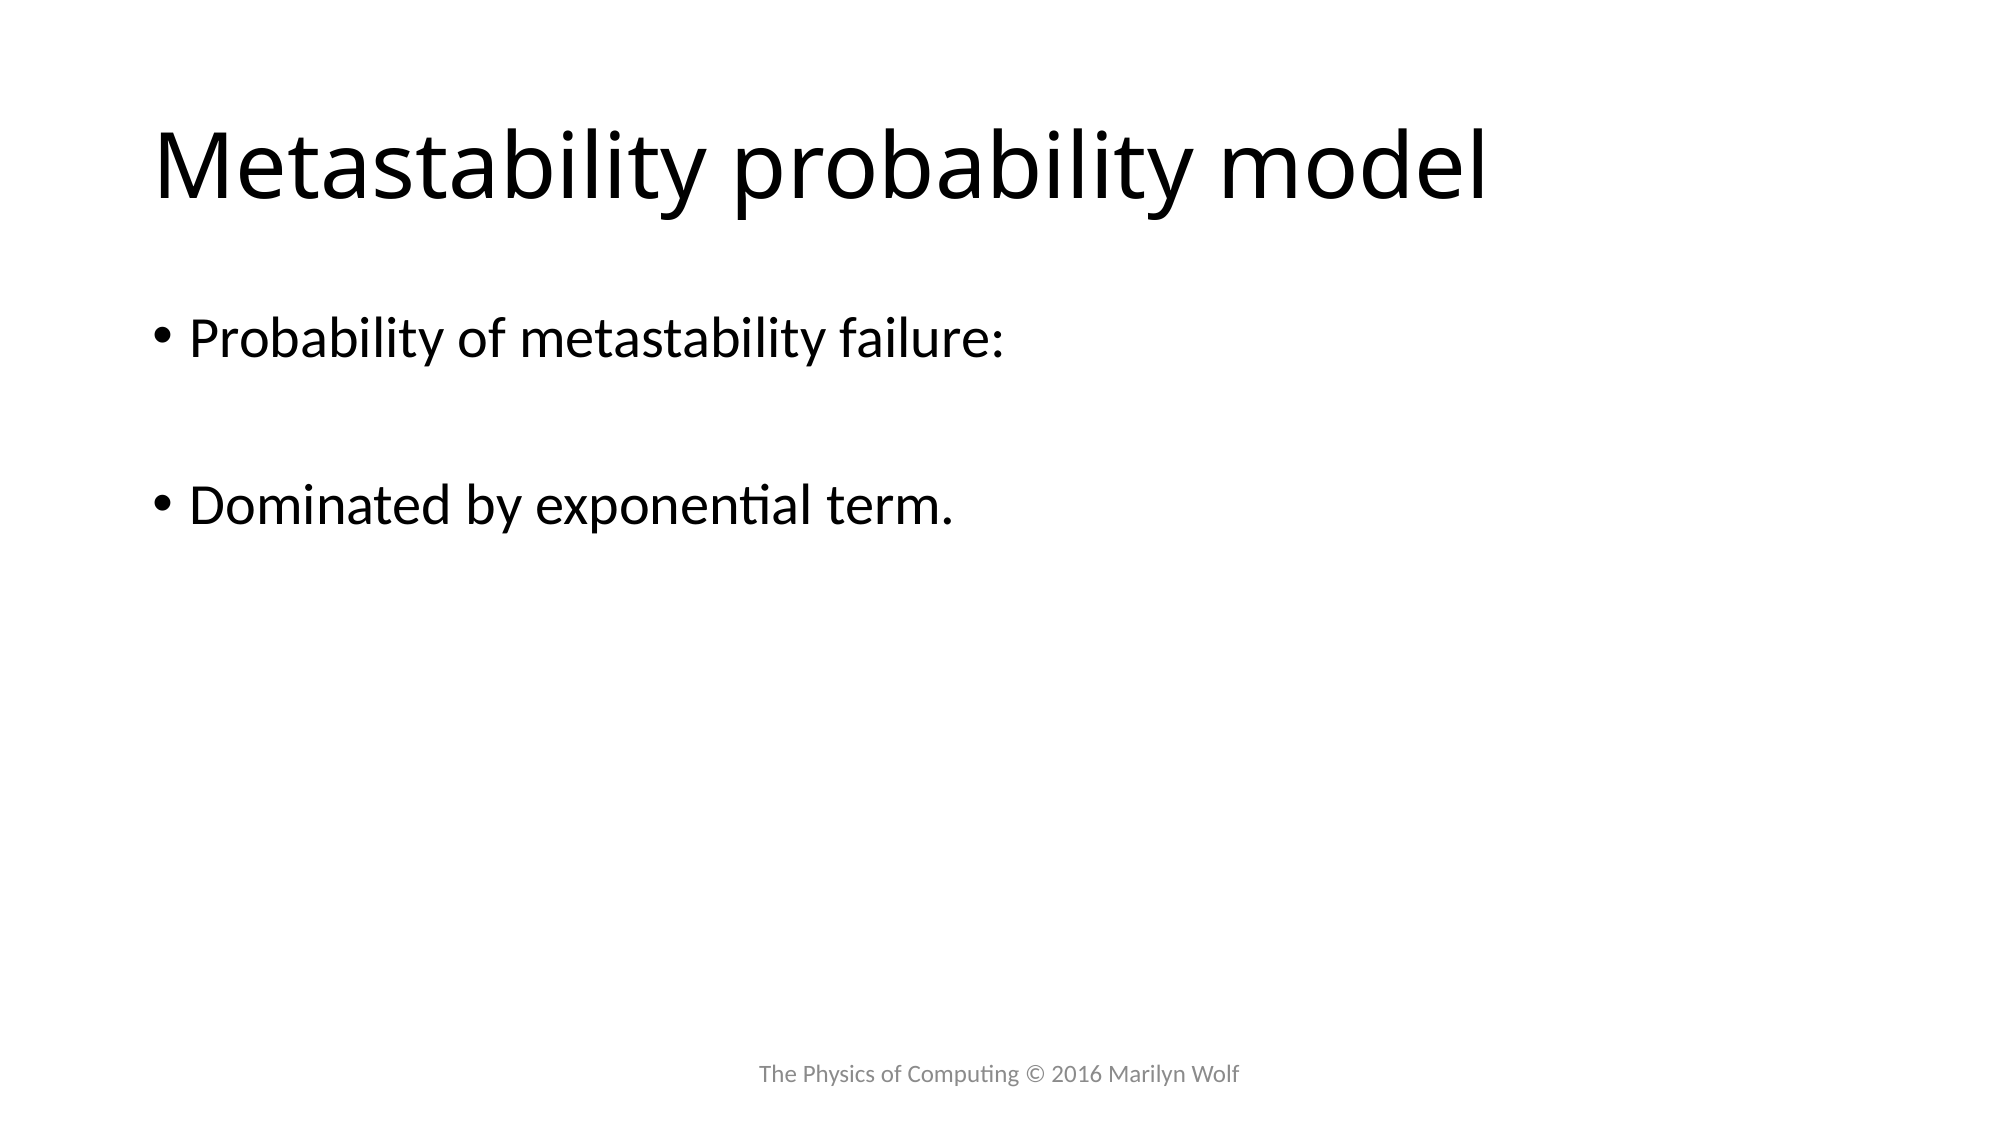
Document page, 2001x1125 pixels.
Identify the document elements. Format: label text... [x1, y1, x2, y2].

footer The Physics of Computing © 2016 Marilyn Wolf [662, 1042, 1338, 1103]
title Metastability probability model [137, 59, 1863, 278]
